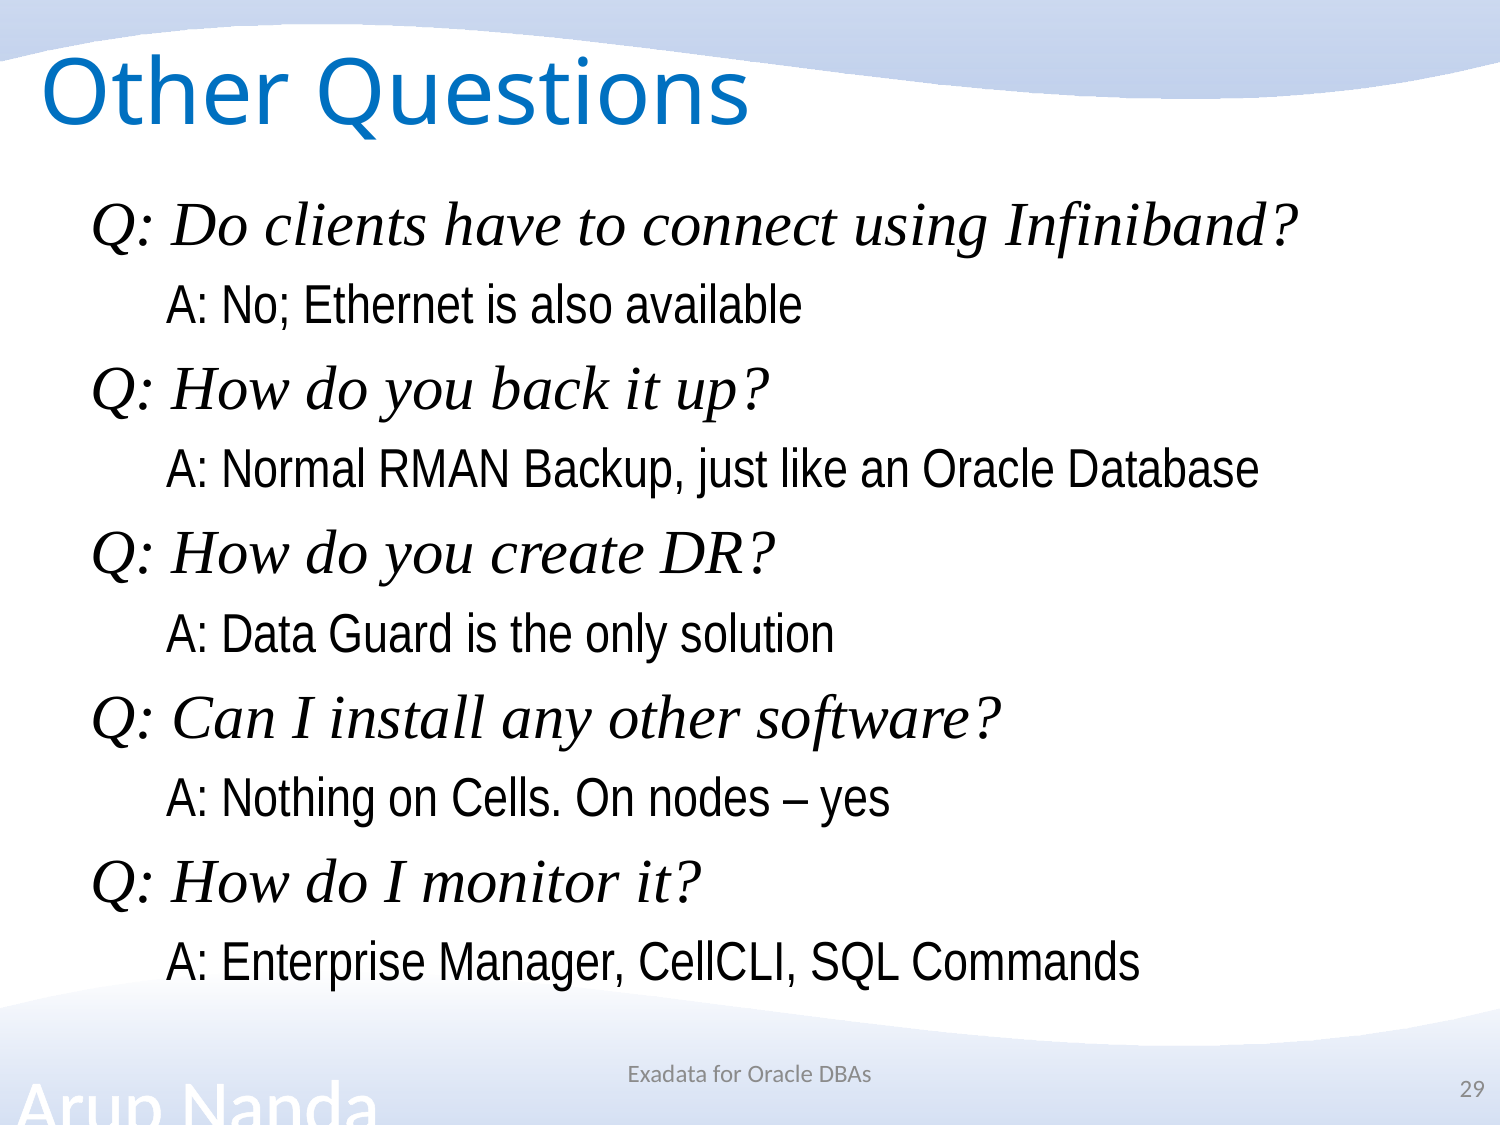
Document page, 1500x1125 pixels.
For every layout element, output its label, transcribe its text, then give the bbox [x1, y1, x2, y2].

slide_number 29 [1212, 1062, 1500, 1113]
list Q: Do clients have to connect using Infiniband? A: No; Ethernet is also available Q: How do you back it up? A: Normal RMAN Backup, just like an Oracle Database Q: How do you create DR? A: Data Guard is the only solution Q: Can I install any other software? A: Nothing on Cells. On nodes – yes Q: How do I monitor it? A: Enterprise Manager, CellCLI, SQL Commands [75, 174, 1425, 1005]
title Other Questions [24, 24, 1475, 150]
footer Exadata for Oracle DBAs [512, 1042, 988, 1103]
